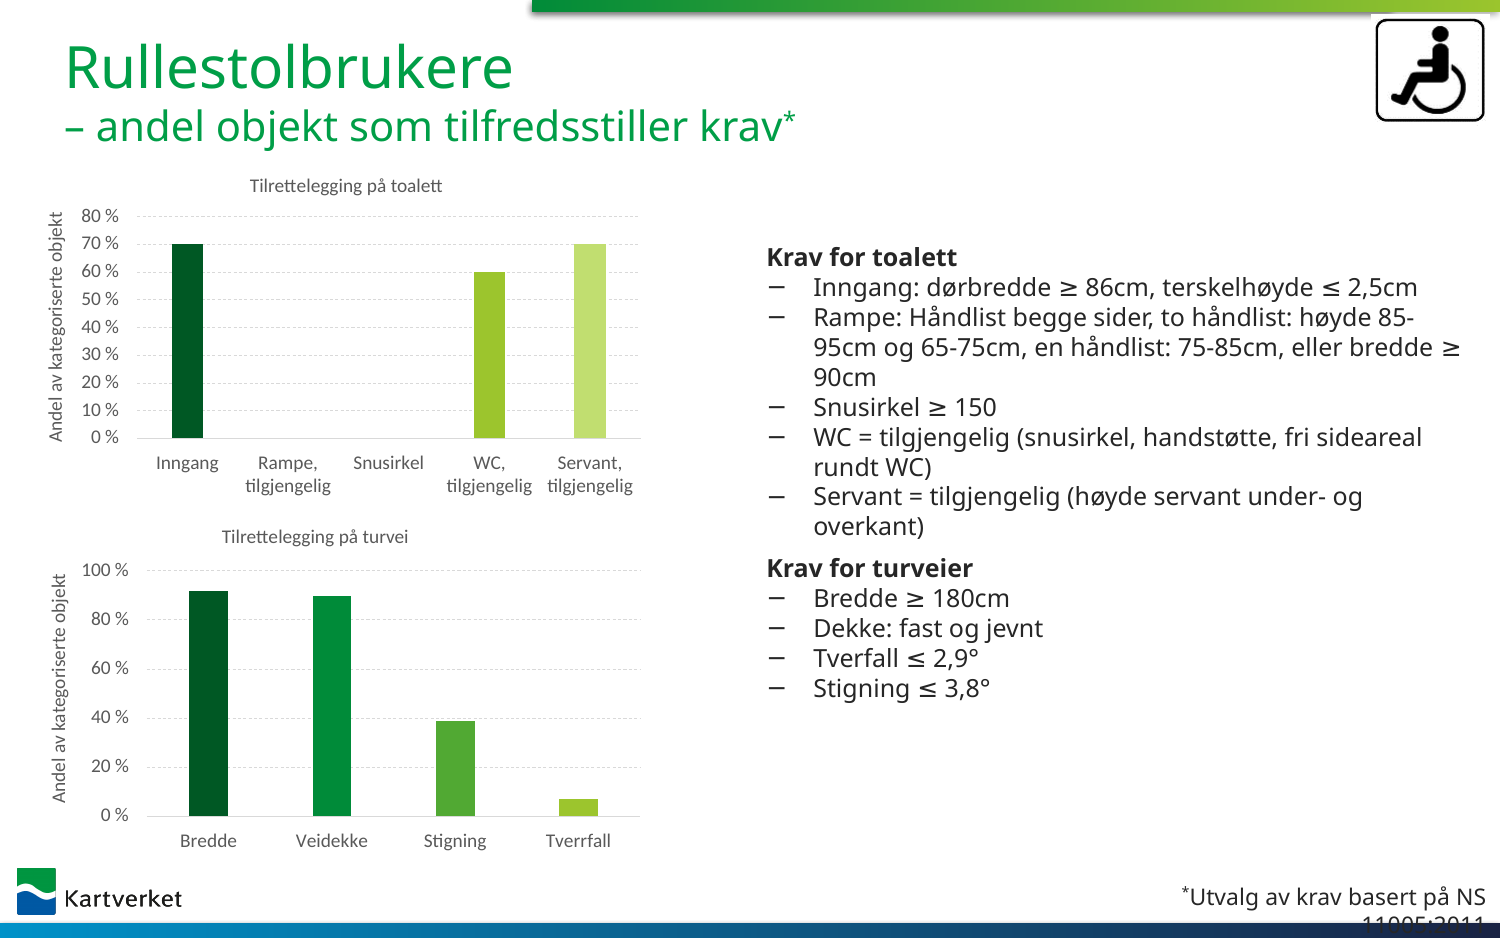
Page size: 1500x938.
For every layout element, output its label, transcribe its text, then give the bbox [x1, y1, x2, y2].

text_box *Utvalg av krav basert på NS 11005:2011 [1068, 873, 1500, 938]
text_box Krav for toalett Inngang: dørbredde ≥ 86cm, terskelhøyde ≤ 2,5cm Rampe: Håndlist begge sider, to håndlist: høyde 85-95cm og 65-75cm, en håndlist: 75-85cm, eller bredde ≥ 90cm Snusirkel ≥ 150 WC = tilgjengelig (snusirkel, handstøtte, fri sideareal rundt WC) Servant = tilgjengelig (høyde servant under- og overkant) [751, 234, 1483, 545]
text_box Krav for turveier Bredde ≥ 180cm Dekke: fast og jevnt Tverfall ≤ 2,9° Stigning ≤ 3,8° [751, 545, 1483, 710]
picture [1371, 13, 1491, 127]
picture [41, 166, 652, 505]
text_box Rullestolbrukere – andel objekt som tilfredsstiller krav* [49, 14, 1431, 158]
picture [41, 520, 652, 859]
